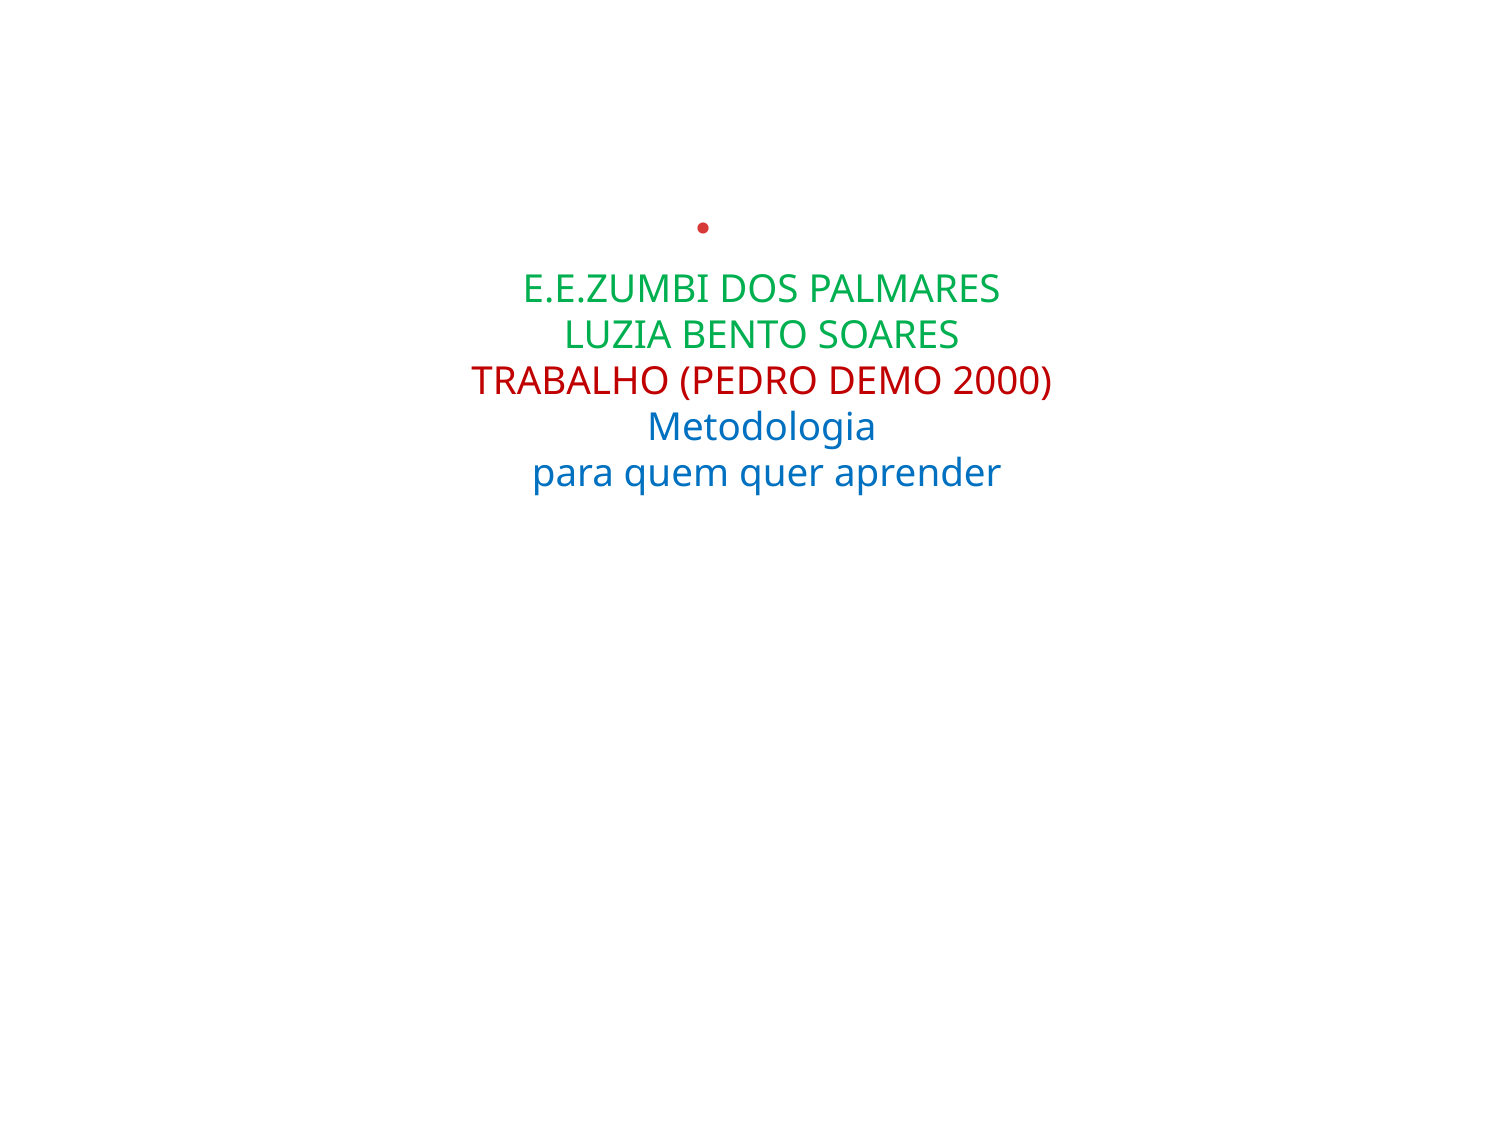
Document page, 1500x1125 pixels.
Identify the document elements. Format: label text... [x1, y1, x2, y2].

title E.E.ZUMBI DOS PALMARES LUZIA BENTO SOARES TRABALHO (PEDRO DEMO 2000) Metodologia para quem quer aprender [123, 255, 1400, 503]
text_box . [222, 81, 1185, 257]
